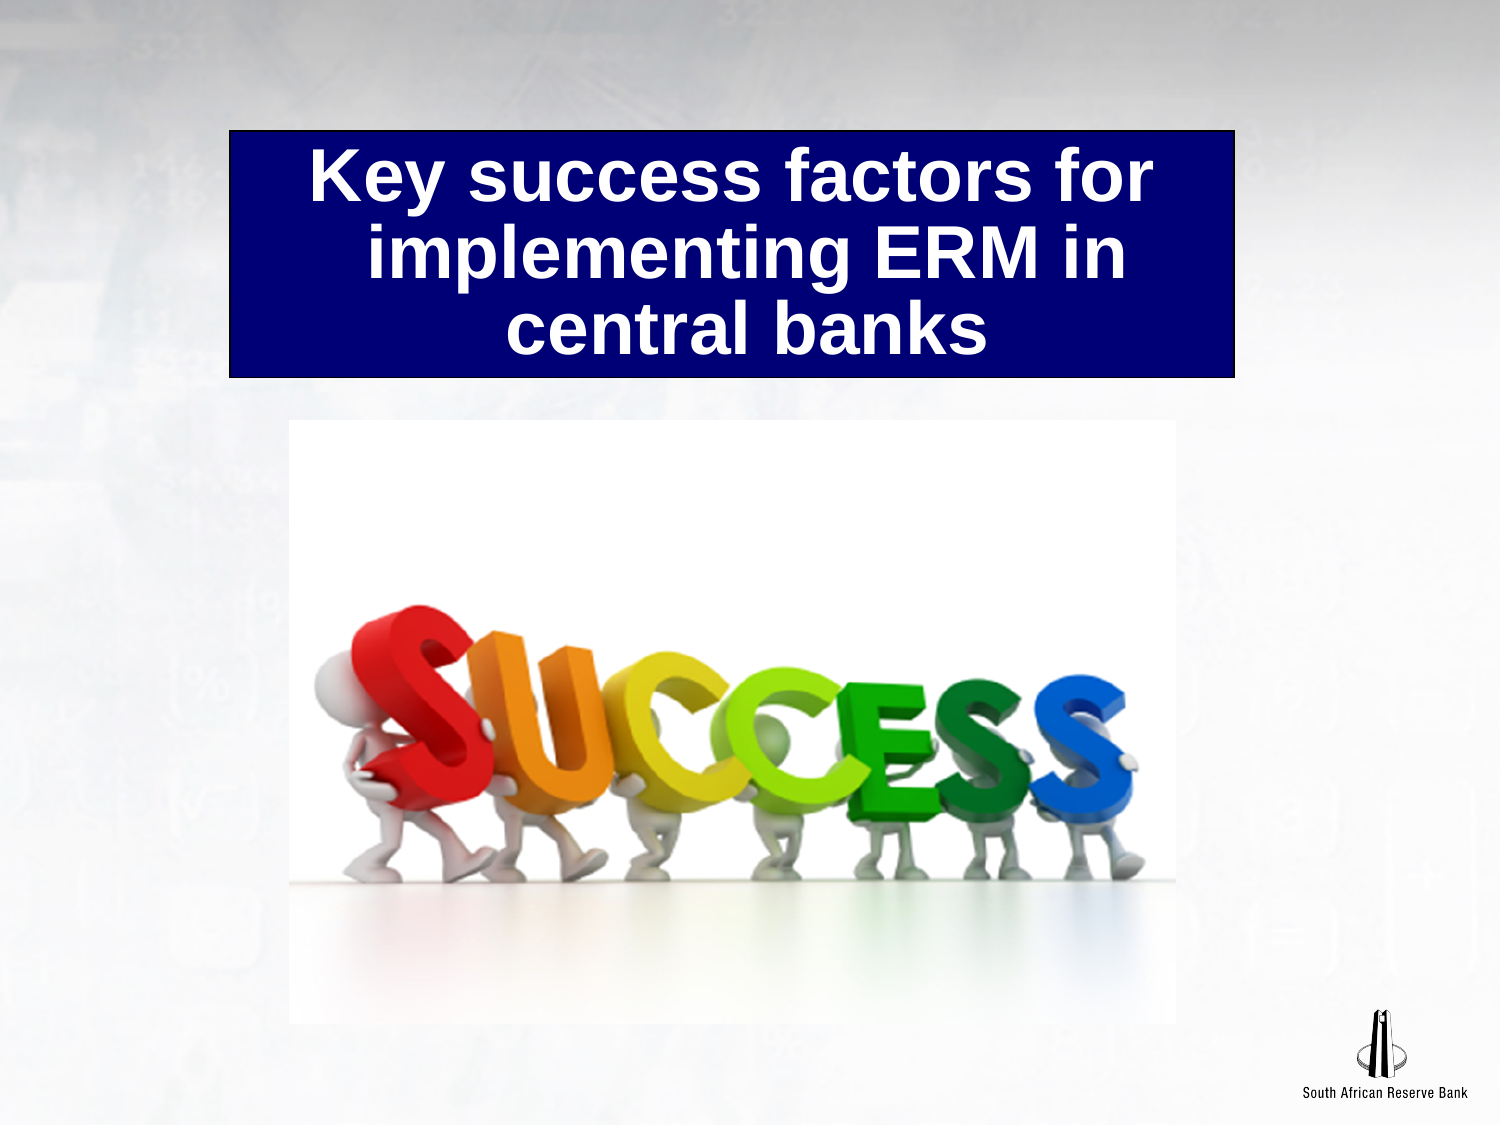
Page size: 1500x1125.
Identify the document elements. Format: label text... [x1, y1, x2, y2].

picture [0, 0, 1500, 1125]
title Key success factors for implementing ERM in central banks [229, 130, 1235, 378]
